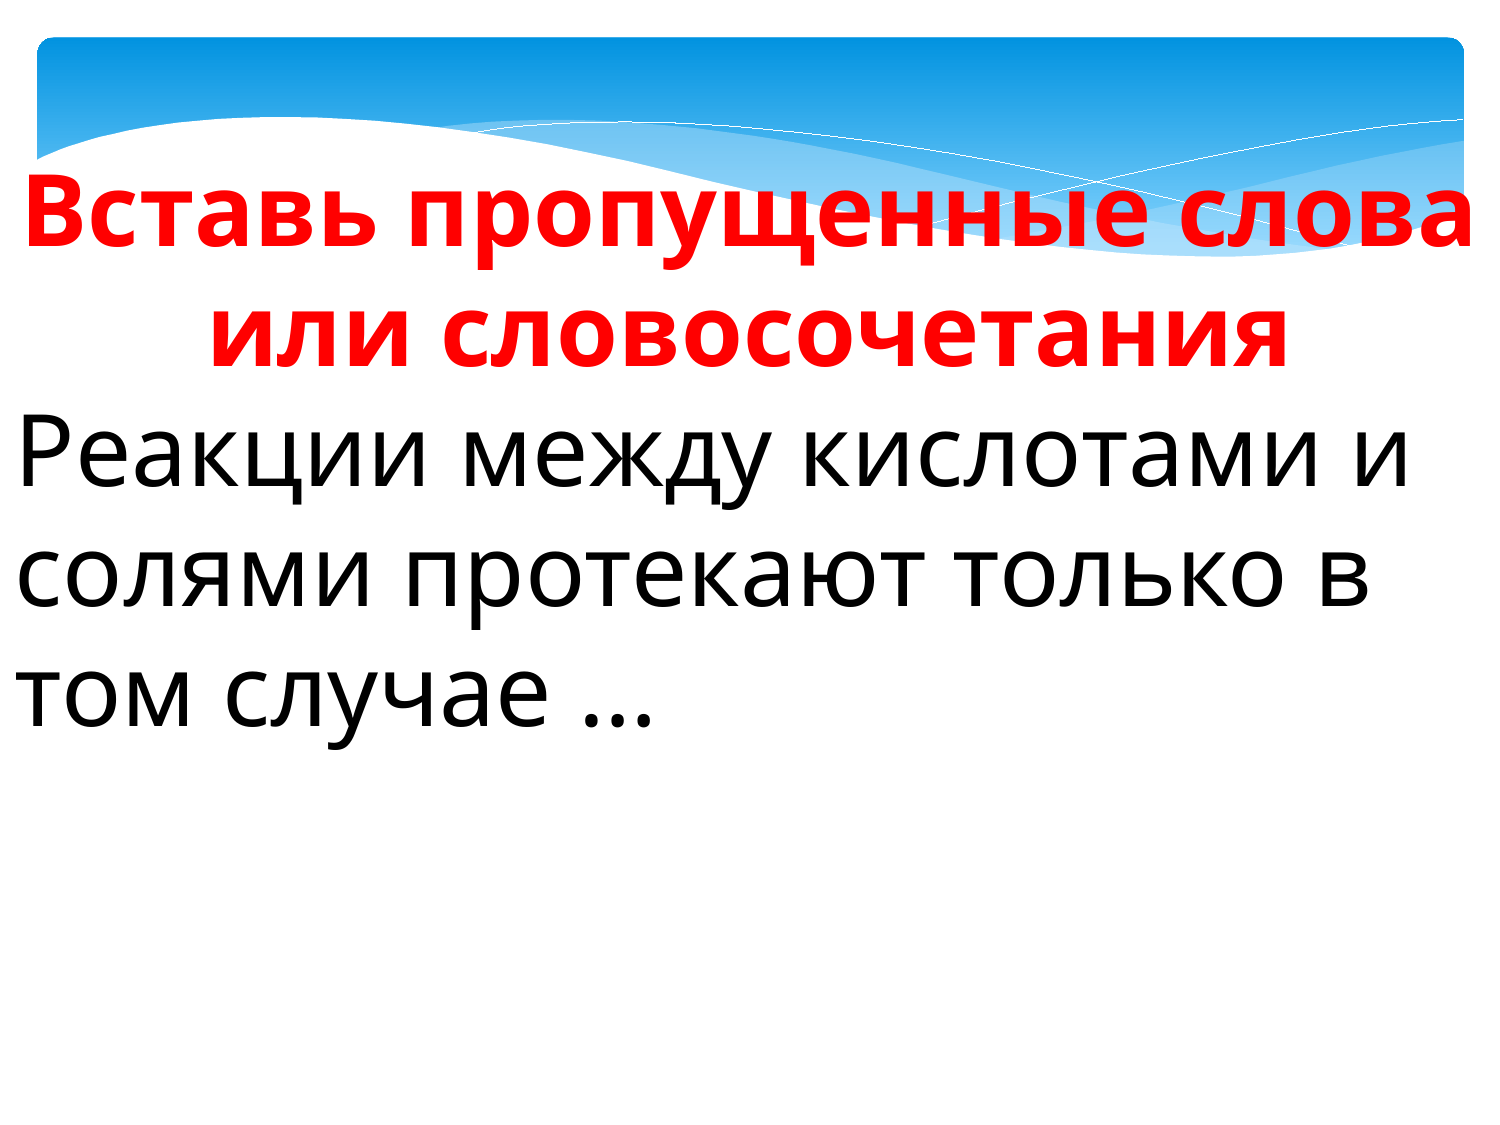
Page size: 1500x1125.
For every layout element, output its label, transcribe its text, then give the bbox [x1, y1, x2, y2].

text_box Вставь пропущенные слова или словосочетания Реакции между кислотами и солями протекают только в том случае … [0, 139, 1500, 754]
